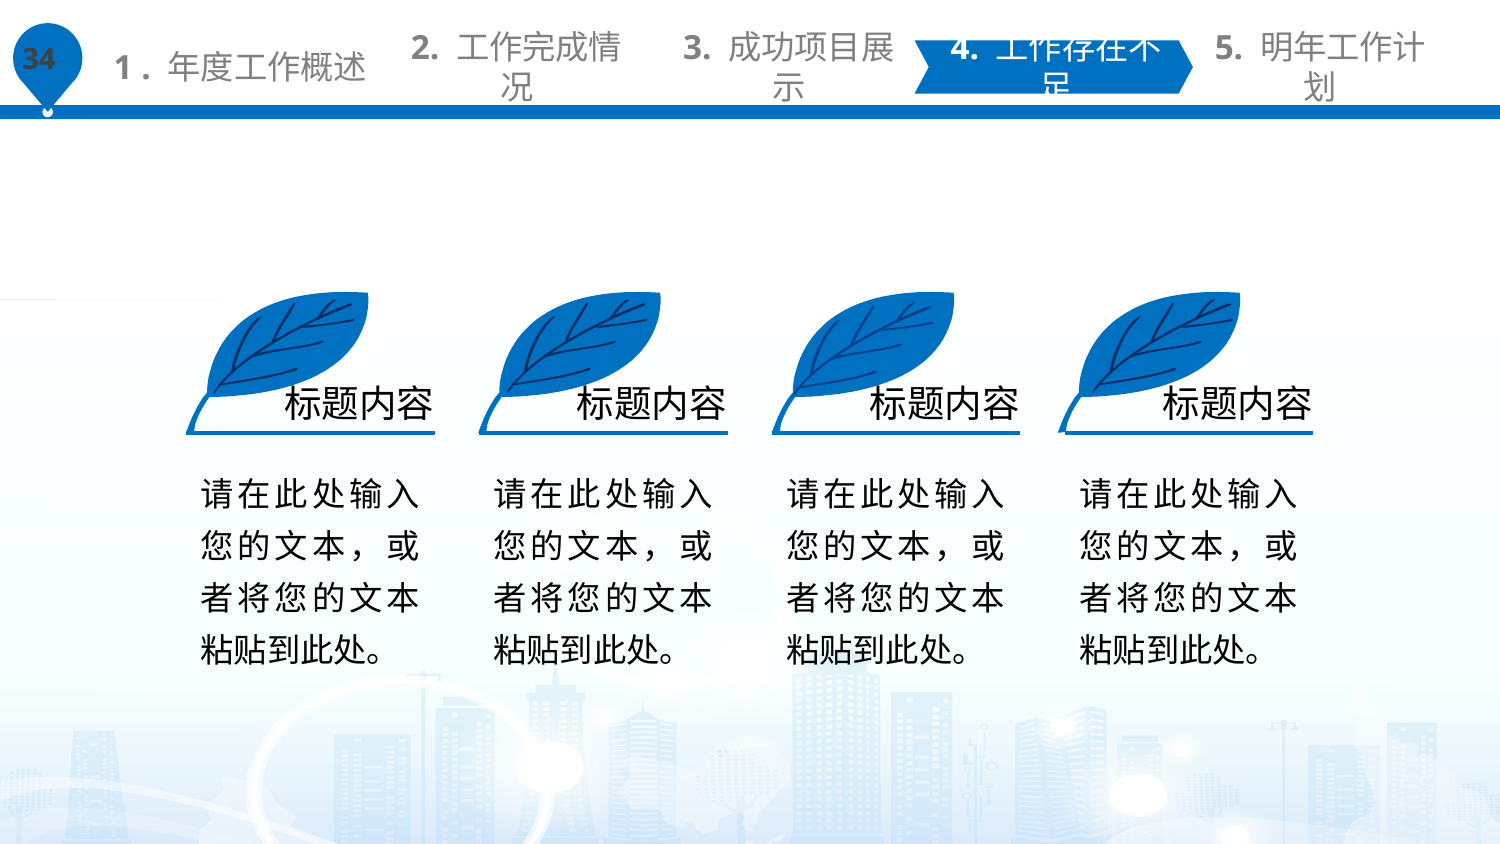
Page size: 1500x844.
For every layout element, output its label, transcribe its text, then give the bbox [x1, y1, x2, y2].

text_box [792, 301, 934, 397]
text_box 4. 工作存在不足 [941, 26, 1172, 107]
text_box [1057, 356, 1088, 433]
text_box 请在此处输入您的文本，或者将您的文本粘贴到此处。 [186, 454, 435, 677]
text_box [1167, 291, 1241, 322]
text_box [912, 38, 941, 96]
text_box [186, 380, 210, 431]
text_box 1 . 年度工作概述 [100, 46, 380, 87]
text_box 标题内容 [855, 372, 1035, 432]
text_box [506, 299, 648, 394]
text_box [1172, 38, 1195, 96]
text_box [0, 120, 1500, 844]
text_box 请在此处输入您的文本，或者将您的文本粘贴到此处。 [478, 454, 728, 677]
text_box 标题内容 [269, 372, 450, 432]
text_box [869, 291, 955, 347]
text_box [213, 299, 355, 394]
text_box [587, 291, 661, 335]
text_box 请在此处输入您的文本，或者将您的文本粘贴到此处。 [1064, 454, 1314, 677]
text_box 请在此处输入您的文本，或者将您的文本粘贴到此处。 [771, 454, 1021, 677]
text_box 5. 明年工作计划 [1205, 26, 1436, 107]
text_box 3. 成功项目展示 [673, 26, 905, 107]
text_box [1092, 299, 1234, 394]
picture [0, 0, 1500, 105]
text_box [478, 376, 503, 431]
text_box [772, 398, 792, 431]
text_box 标题内容 [562, 372, 742, 432]
text_box 2. 工作完成情况 [401, 26, 632, 107]
text_box 标题内容 [1147, 372, 1328, 432]
text_box [295, 291, 369, 335]
